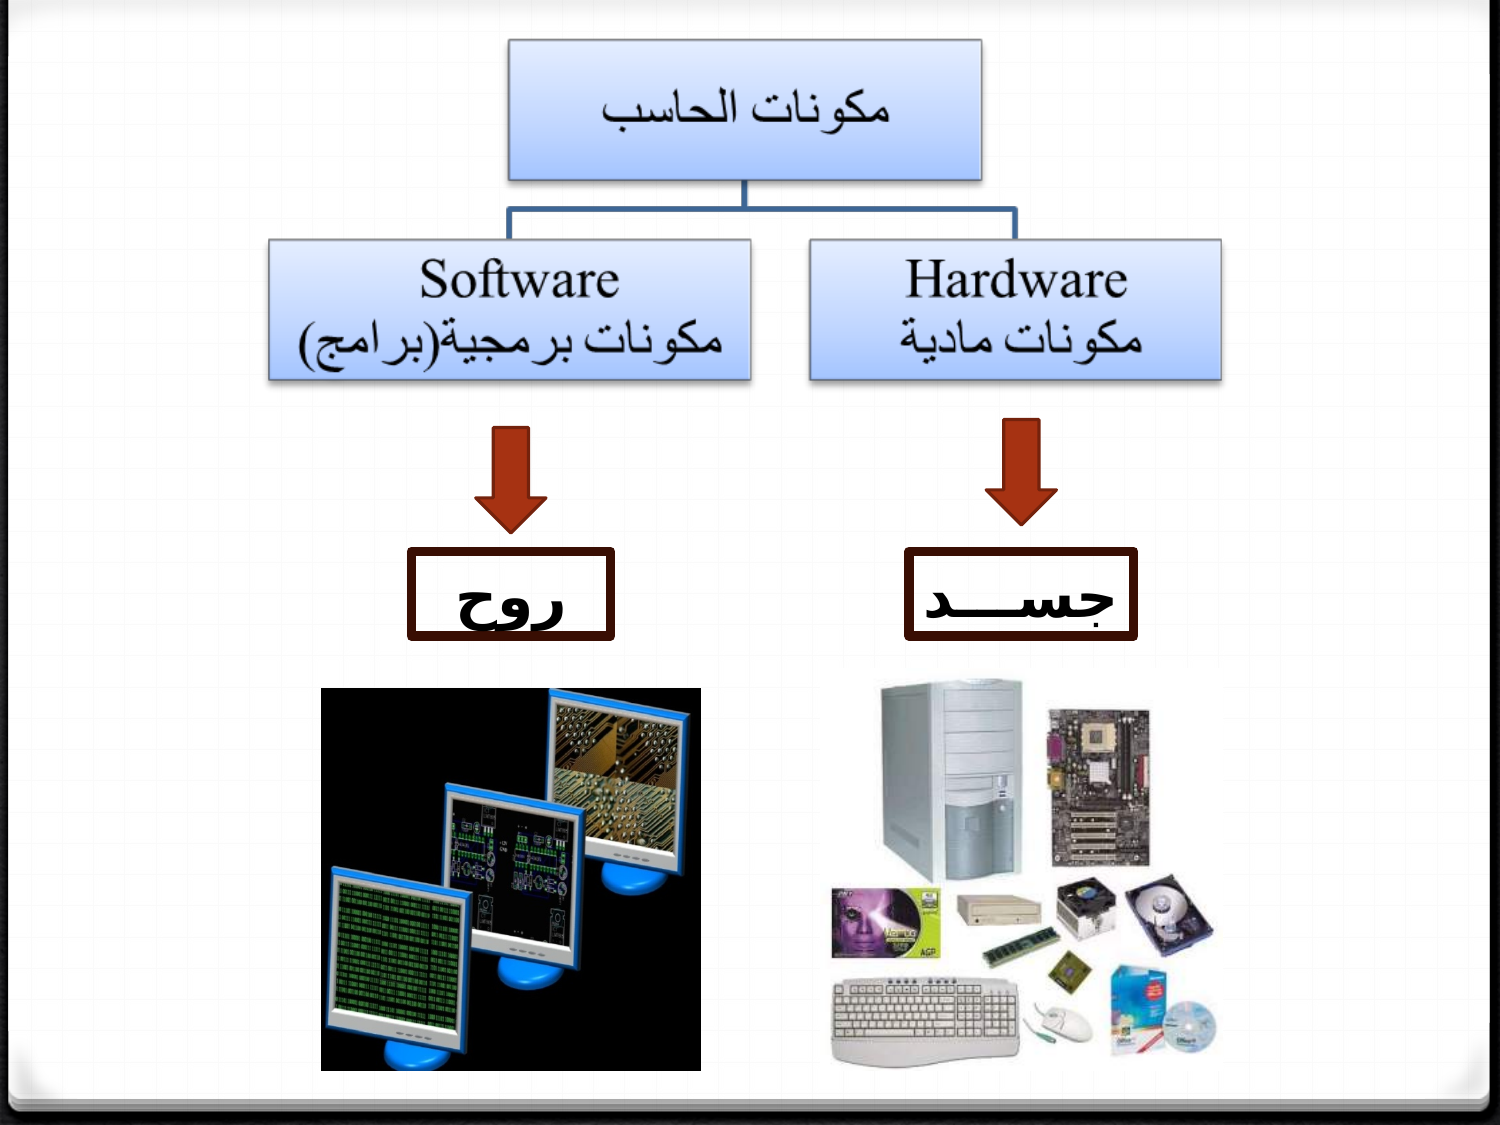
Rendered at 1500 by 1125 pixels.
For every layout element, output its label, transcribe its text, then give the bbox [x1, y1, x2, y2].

text_box [984, 430, 1058, 527]
picture [0, 0, 1500, 1125]
text_box روح [411, 551, 611, 637]
text_box جســـد [908, 551, 1134, 637]
text_box [474, 430, 548, 535]
